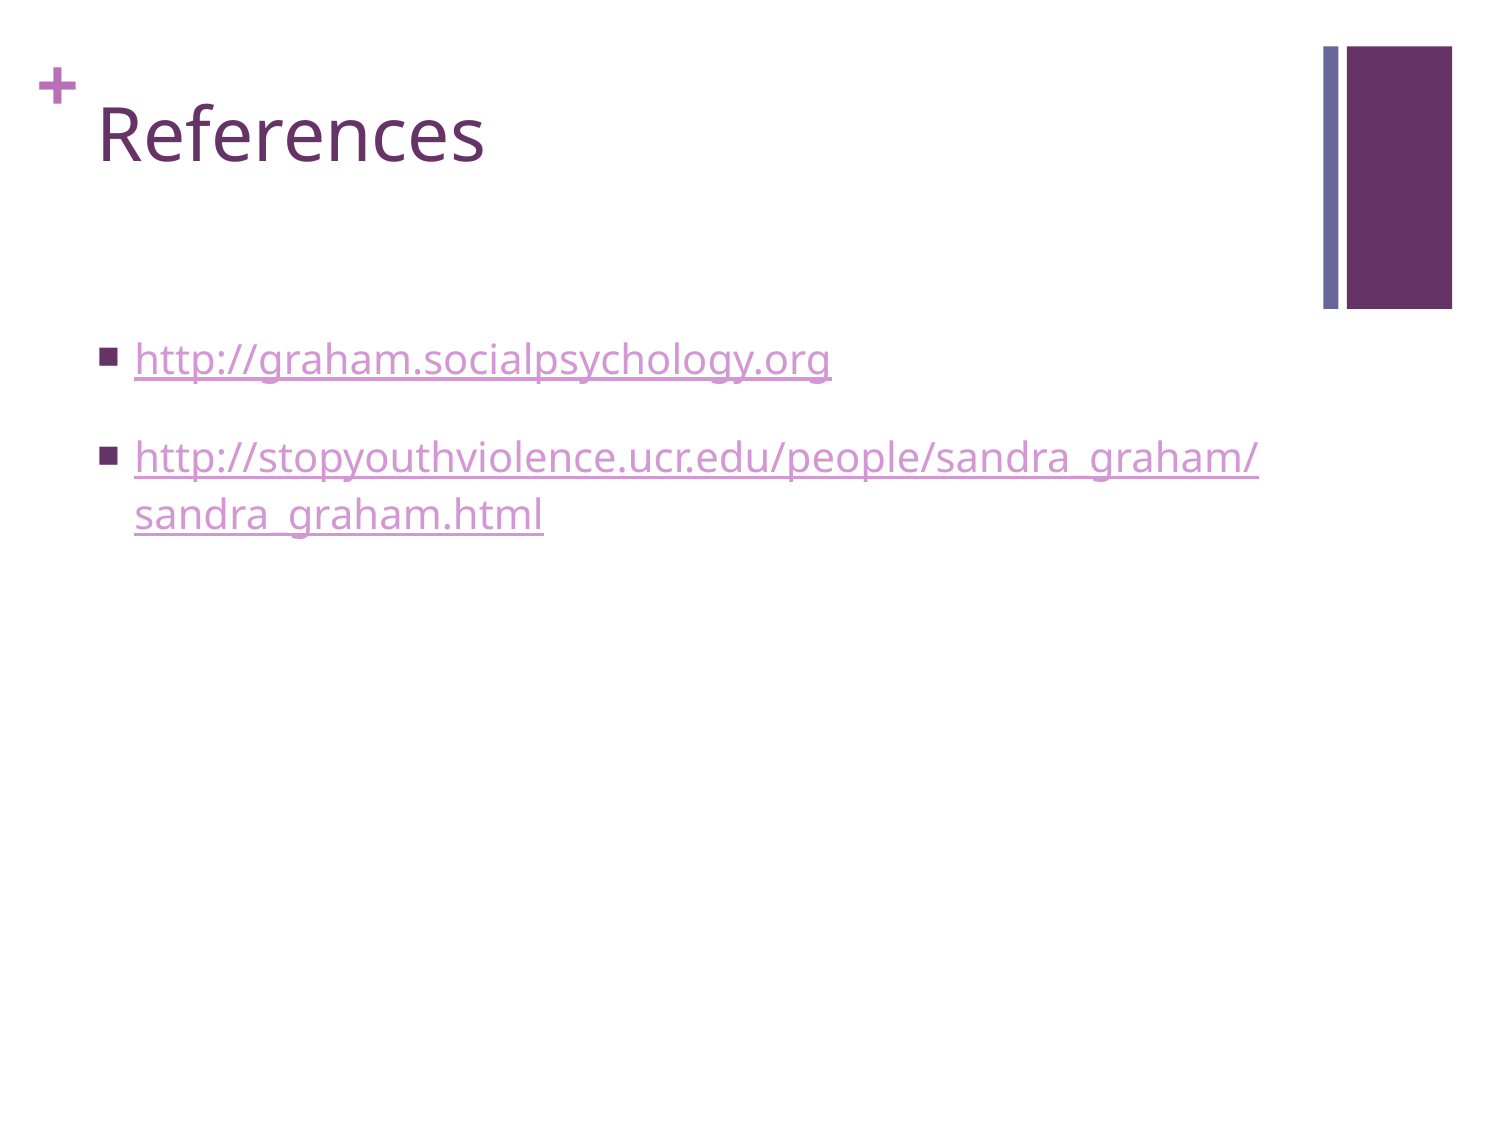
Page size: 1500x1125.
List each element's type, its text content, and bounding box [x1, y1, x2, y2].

title References [81, 79, 1322, 263]
list http://graham.socialpsychology.org http://stopyouthviolence.ucr.edu/people/sandra_graham/sandra_graham.html [81, 324, 1322, 1005]
